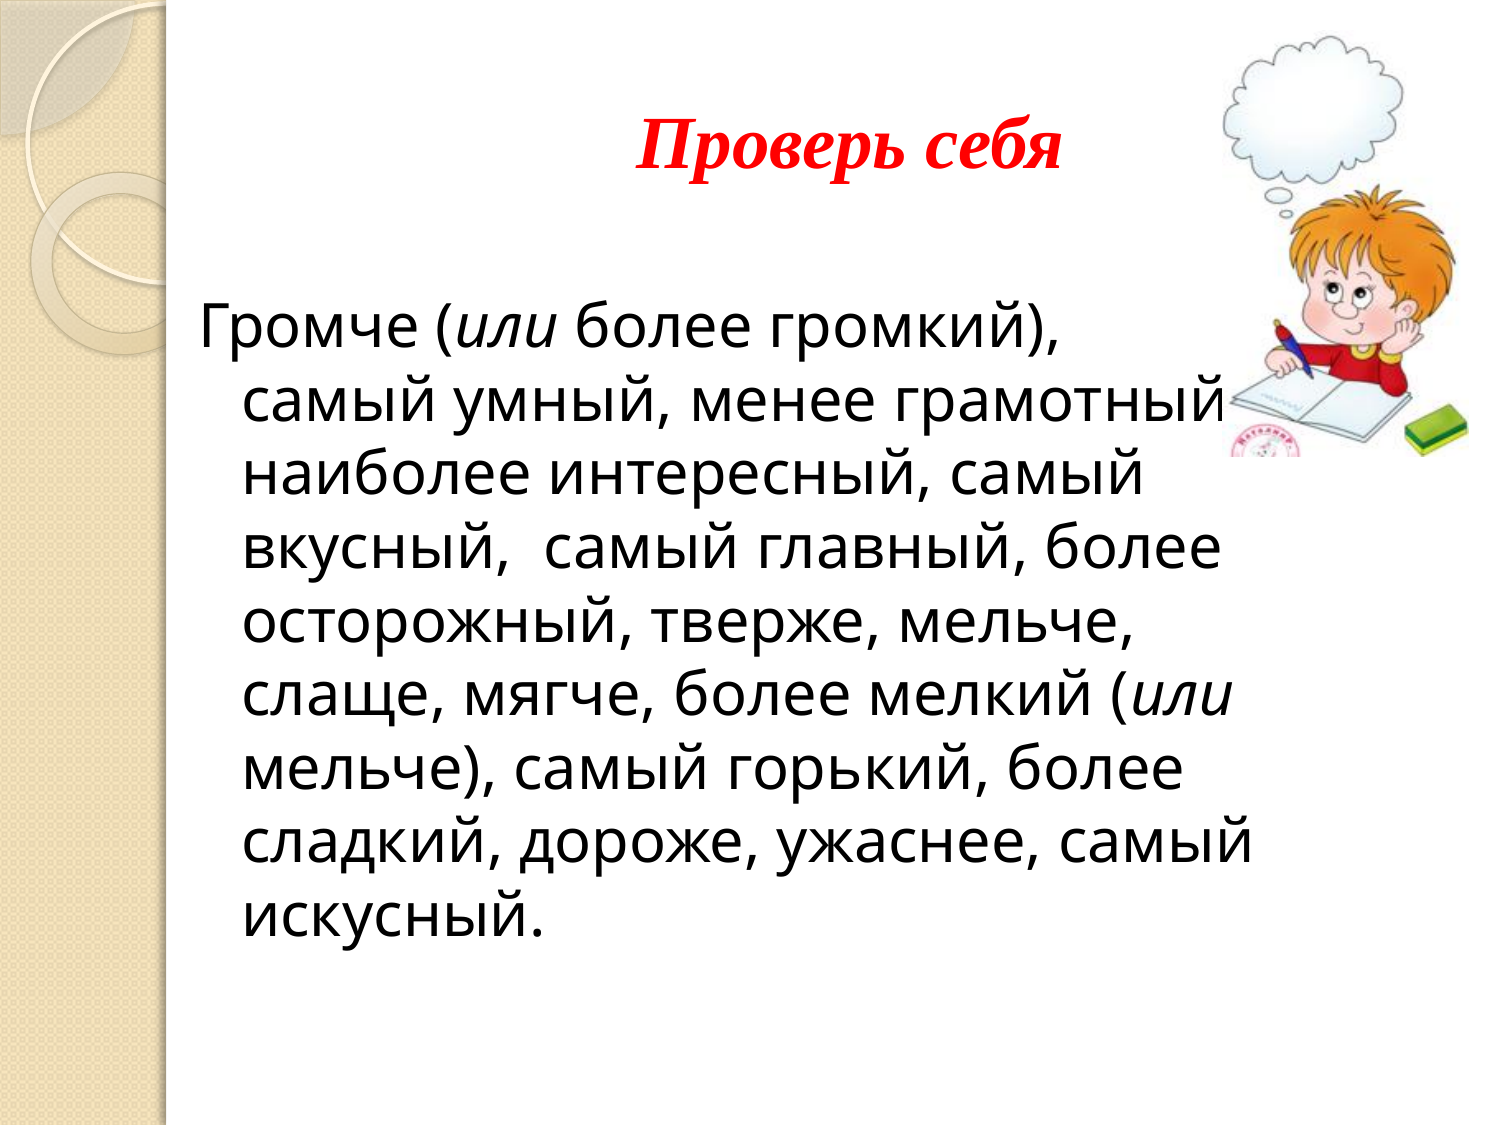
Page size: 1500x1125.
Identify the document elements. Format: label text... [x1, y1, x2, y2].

title Проверь себя [235, 45, 1215, 233]
list Громче (или более громкий), самый умный, менее грамотный, наиболее интересный, самый вкусный, самый главный, более осторожный, тверже, мельче, слаще, мягче, более мелкий (или мельче), самый горький, более сладкий, дороже, ужаснее, самый искусный. [171, 278, 1282, 1012]
picture [1222, 30, 1469, 457]
